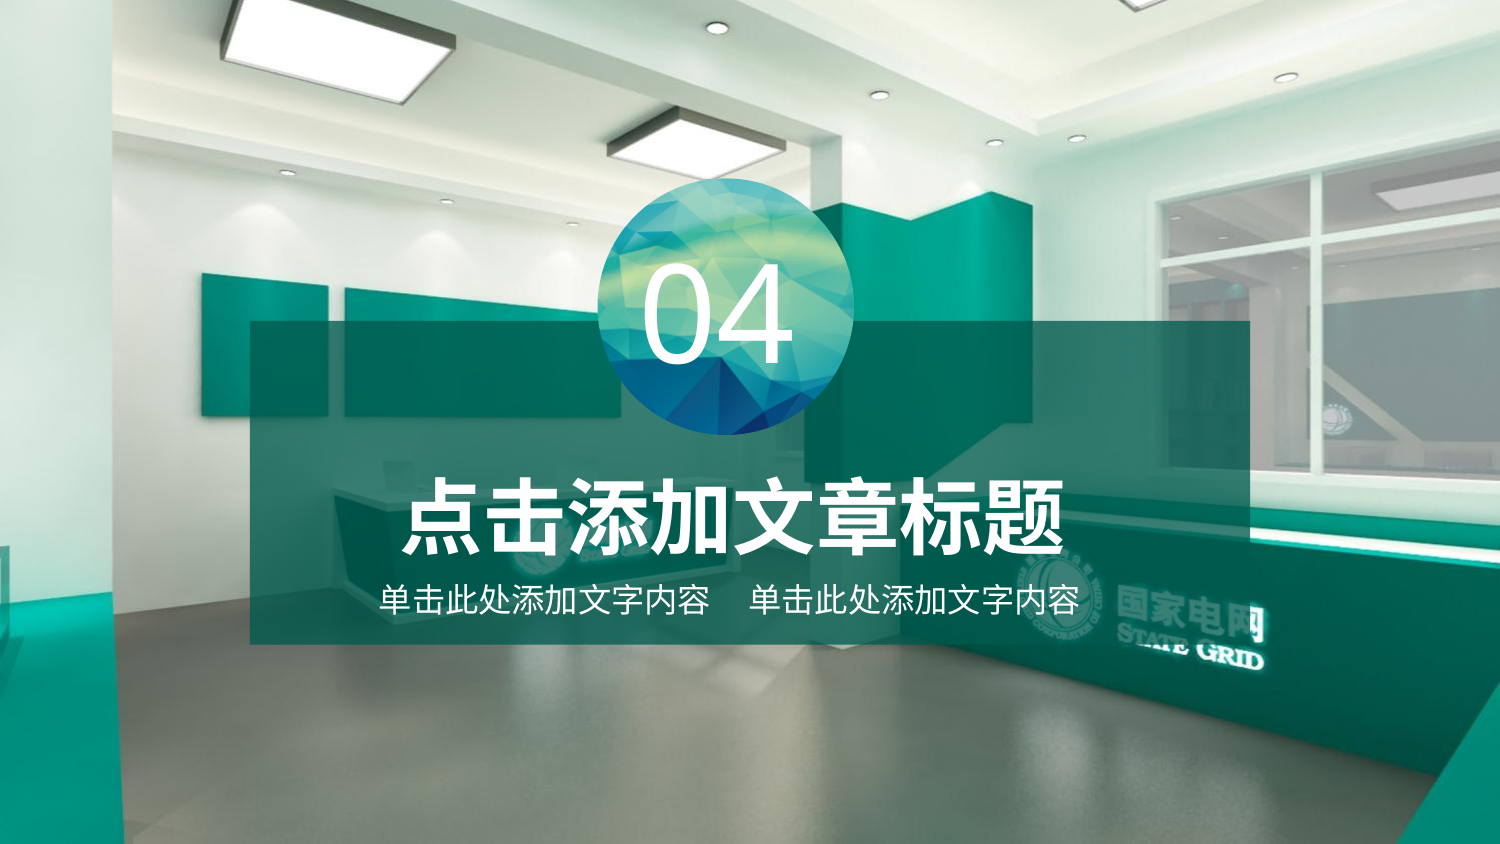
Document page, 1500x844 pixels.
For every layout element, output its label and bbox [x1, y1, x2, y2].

text_box [597, 178, 855, 435]
picture [0, 0, 1500, 844]
